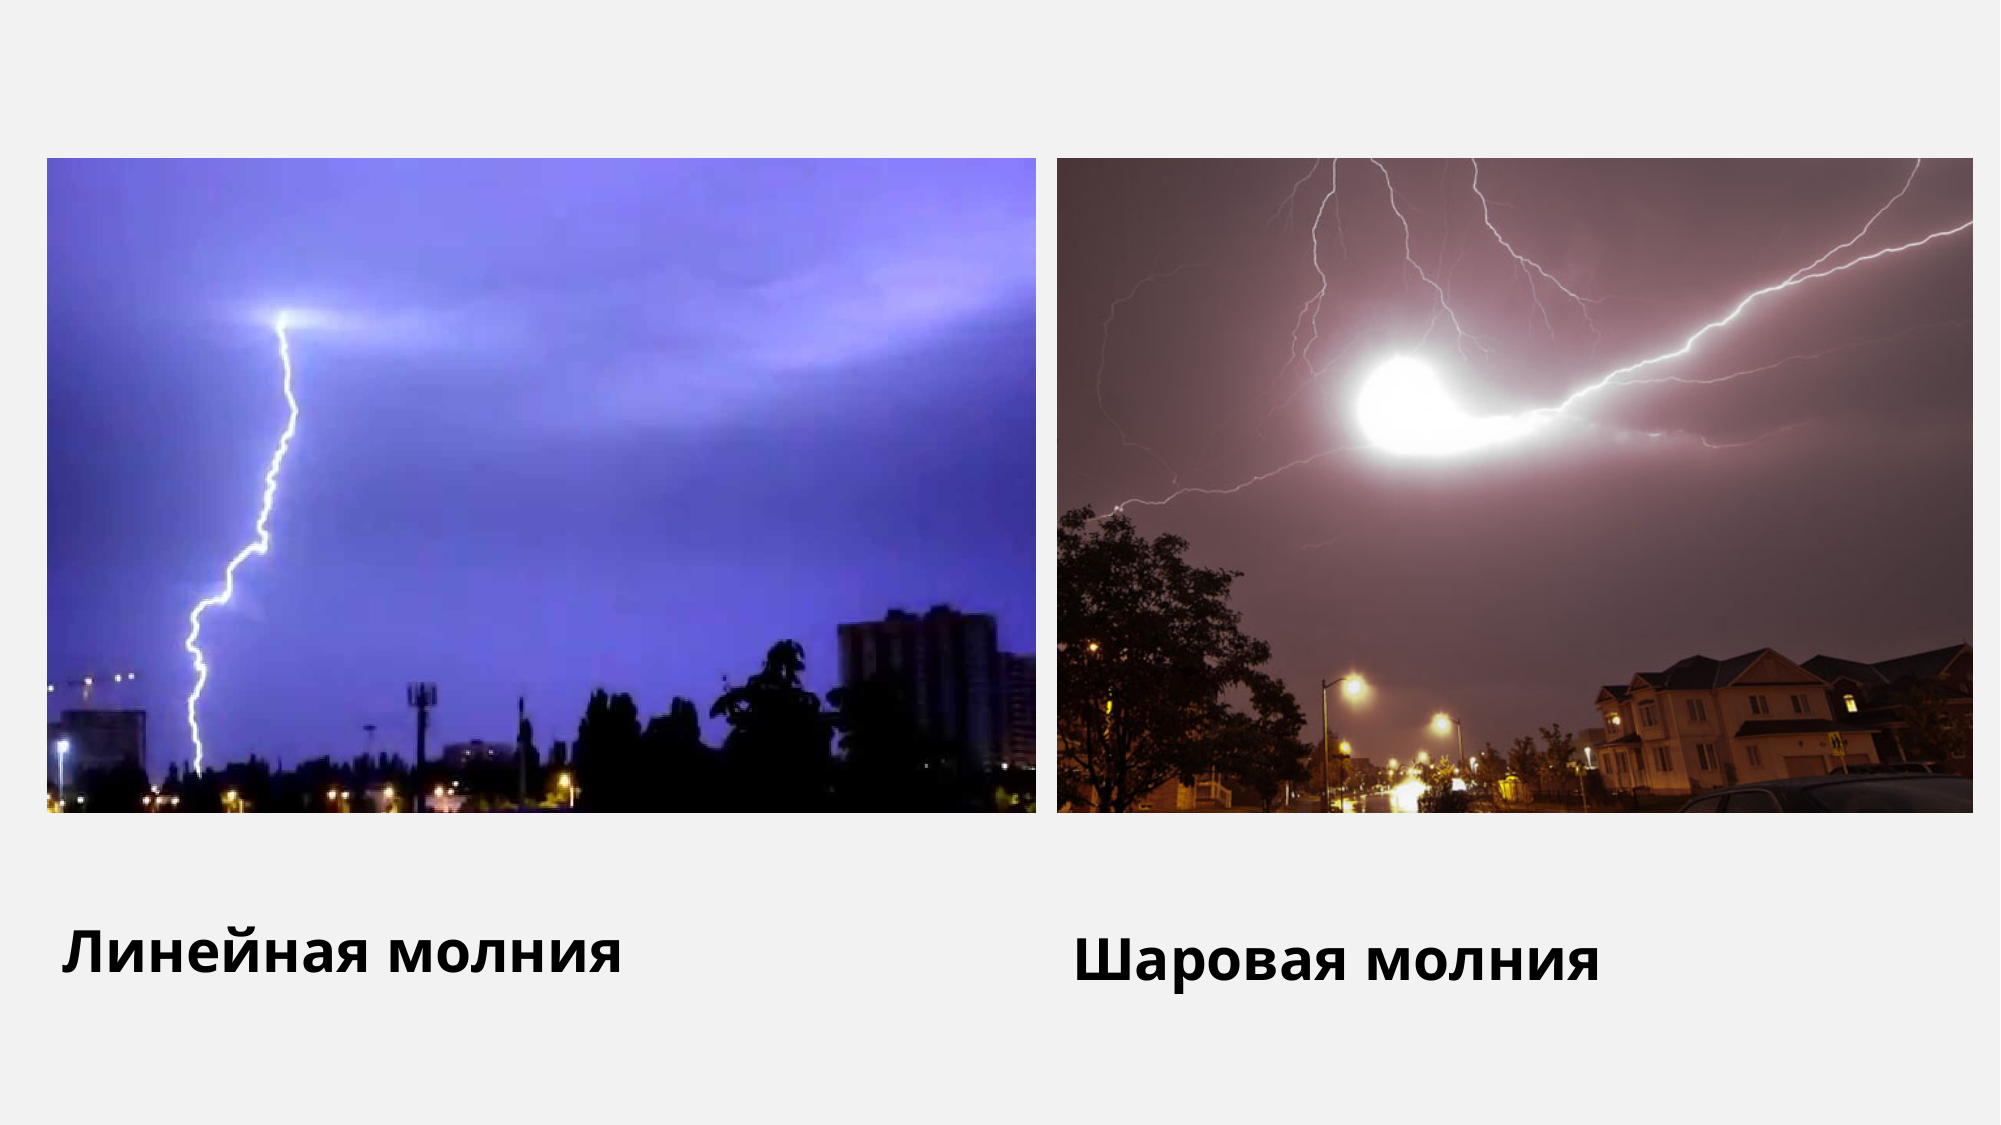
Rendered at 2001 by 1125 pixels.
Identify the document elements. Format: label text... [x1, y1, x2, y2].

text_box Линейная молния [47, 907, 803, 992]
text_box Шаровая молния [1057, 914, 1706, 999]
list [1057, 158, 1973, 813]
picture [47, 158, 1036, 813]
